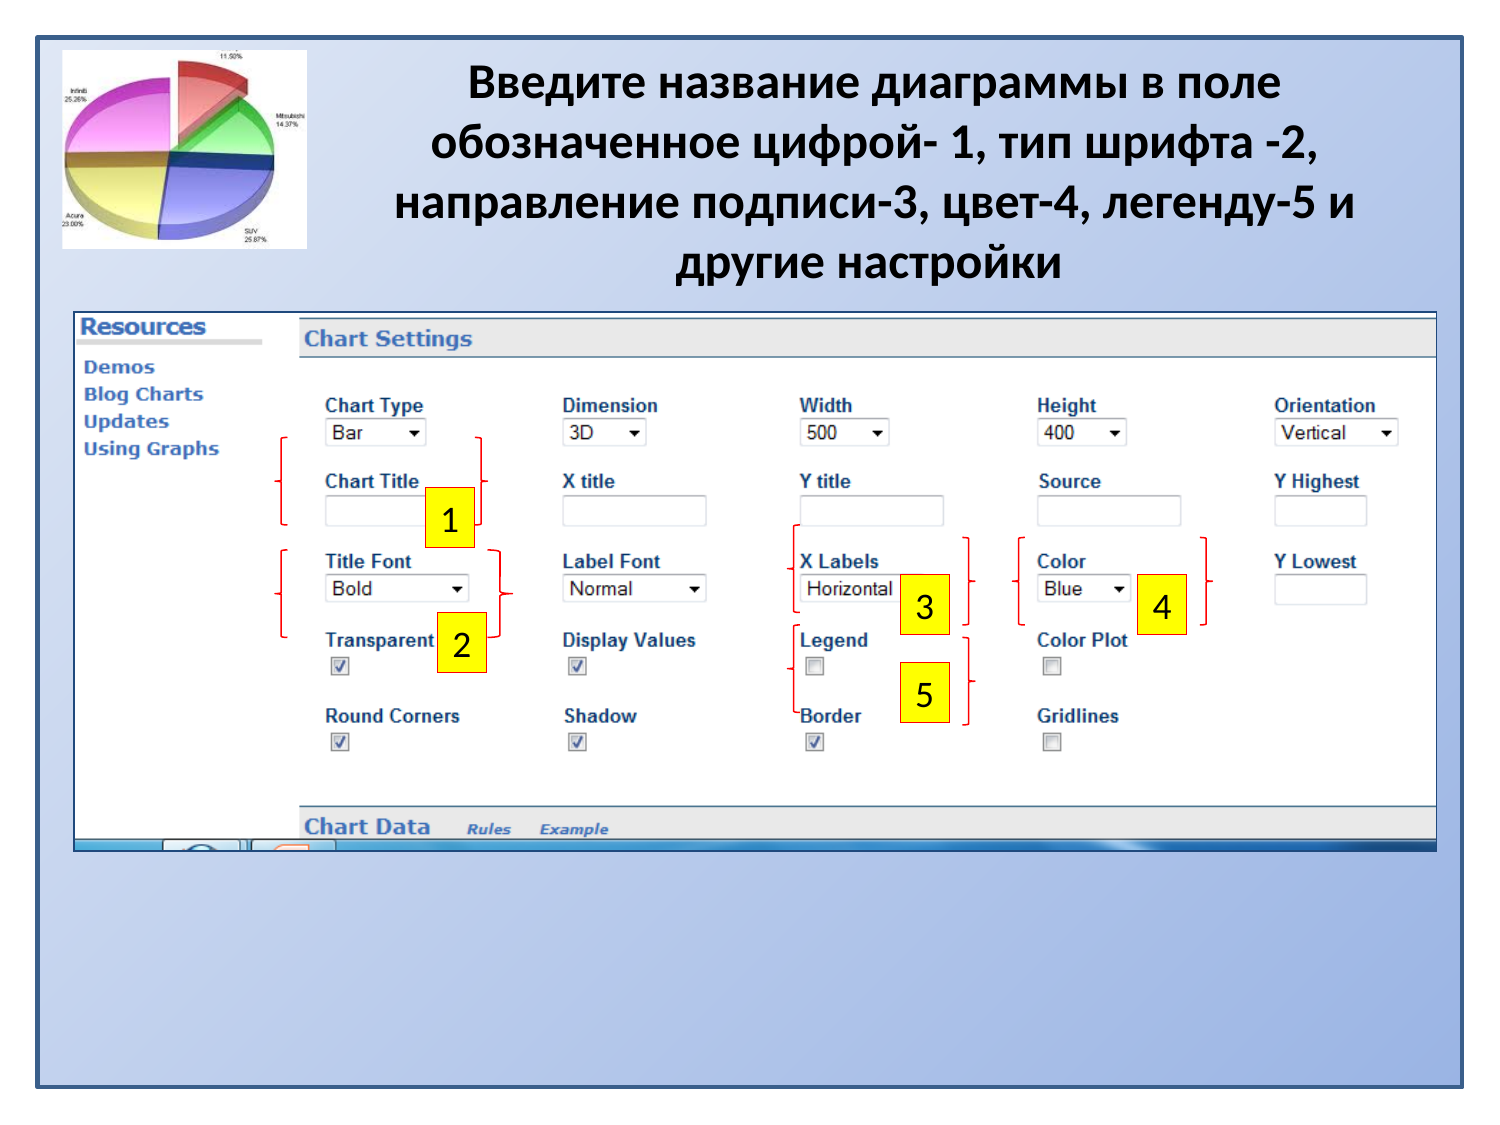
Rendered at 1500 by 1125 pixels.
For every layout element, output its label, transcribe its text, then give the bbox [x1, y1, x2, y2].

title Введите название диаграммы в поле обозначенное цифрой- 1, тип шрифта -2, направление подписи-3, цвет-4, легенду-5 и другие настройки [324, 75, 1425, 263]
picture [74, 312, 1437, 851]
text_box [35, 35, 1464, 1089]
picture [62, 49, 308, 250]
